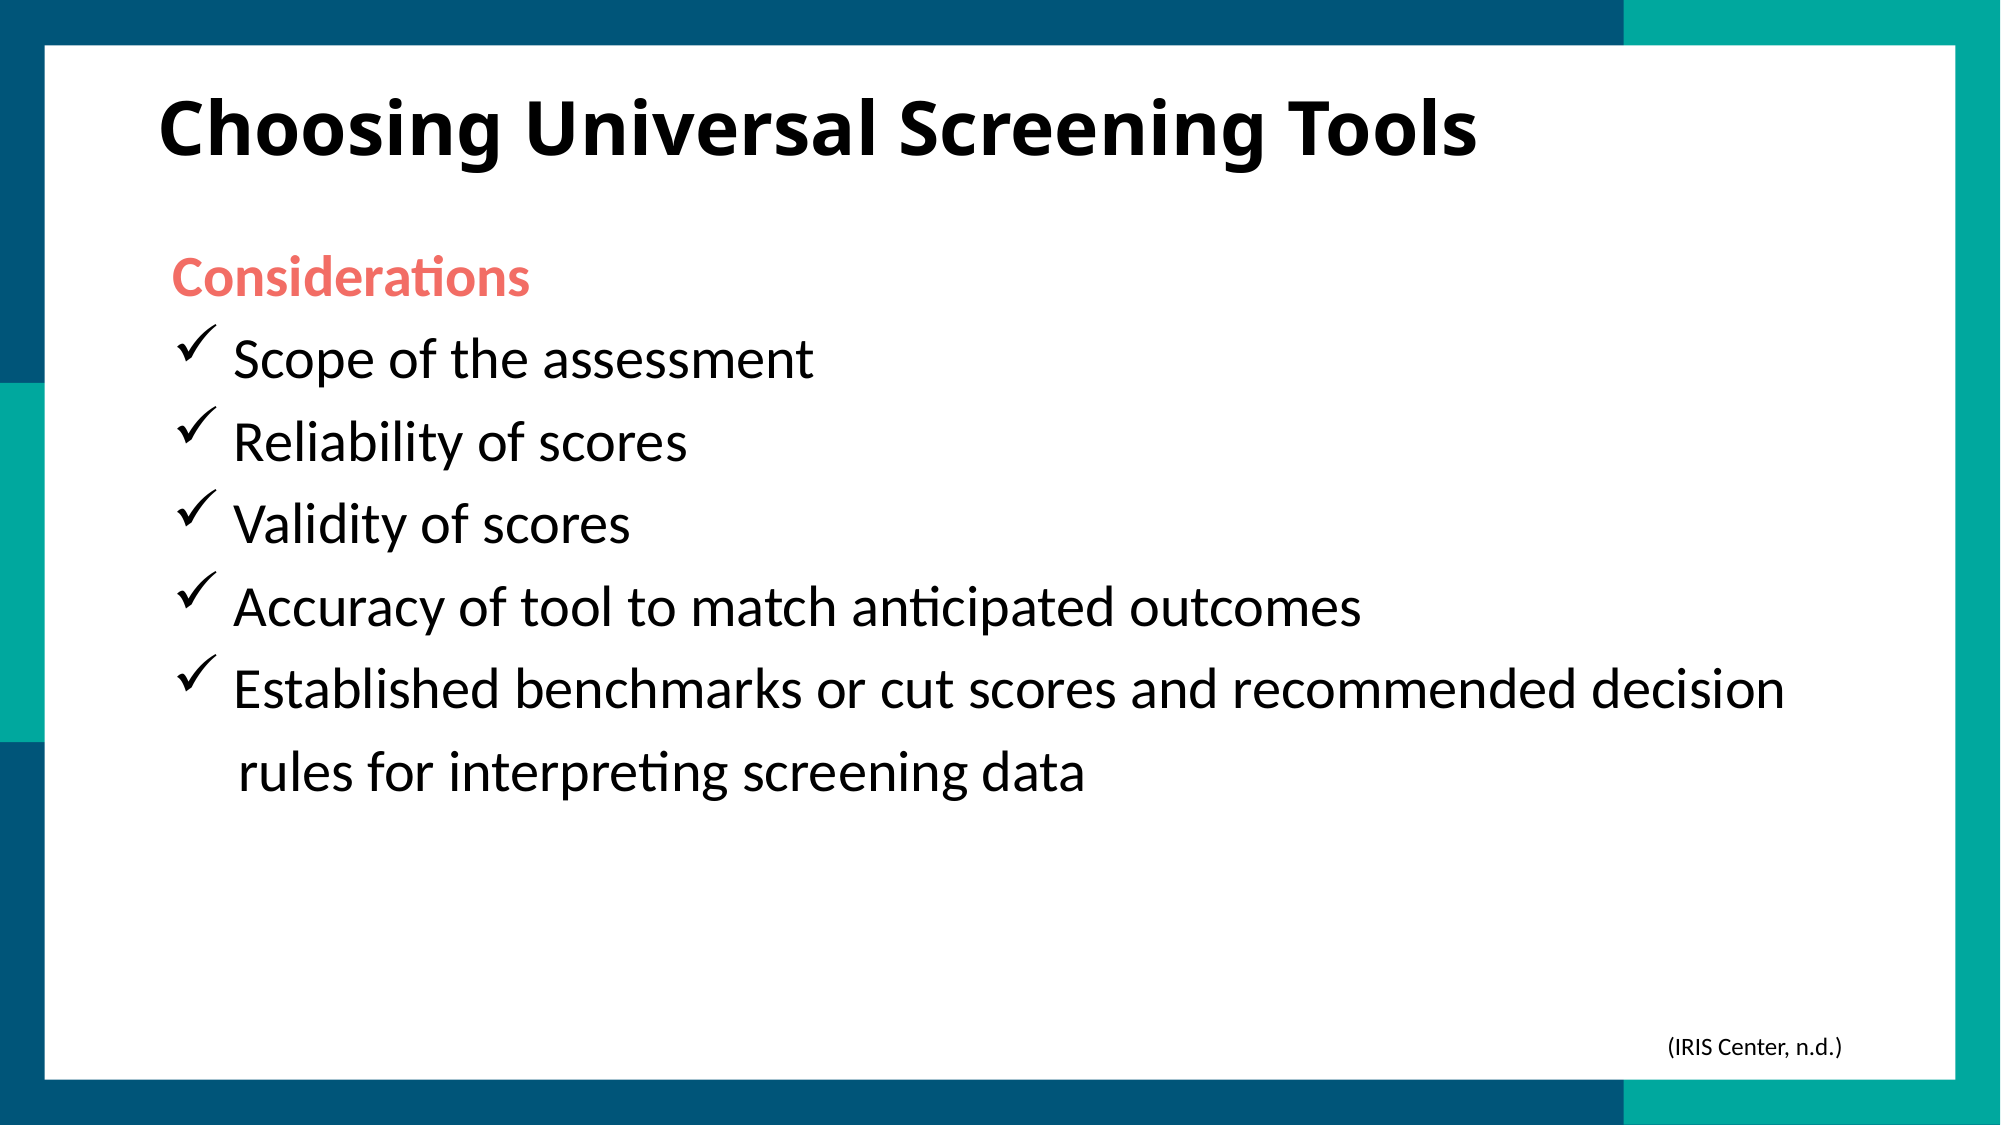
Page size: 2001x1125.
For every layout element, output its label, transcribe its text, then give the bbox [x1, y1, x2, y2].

title Choosing Universal Screening Tools [137, 59, 1863, 195]
list Considerations Scope of the assessment Reliability of scores Validity of scores Accuracy of tool to match anticipated outcomes Established benchmarks or cut scores and recommended decision rules for interpreting screening data [137, 217, 1863, 931]
text_box (IRIS Center, n.d.) [98, 1020, 1863, 1070]
